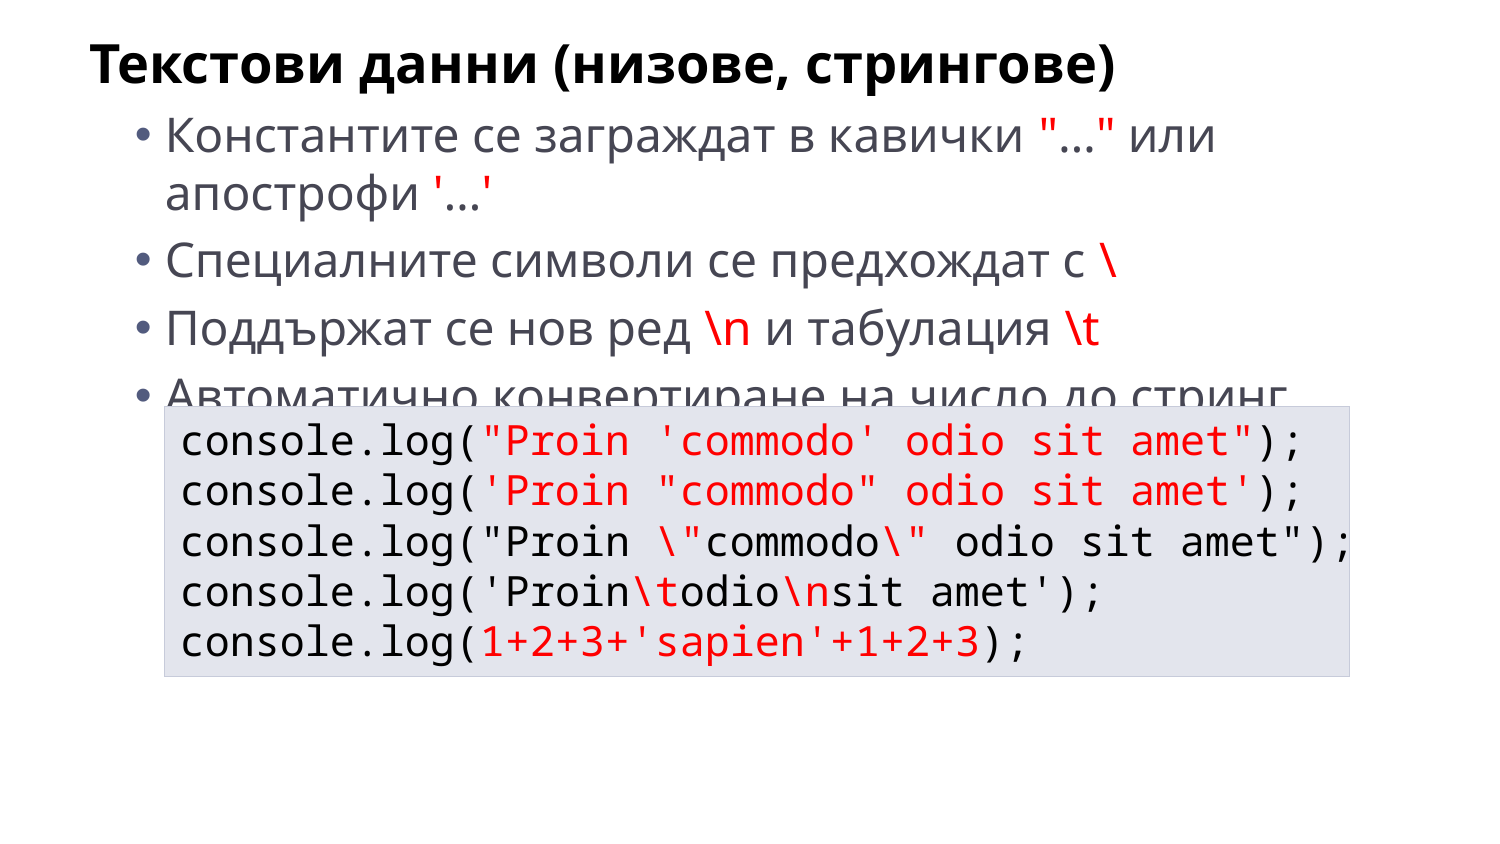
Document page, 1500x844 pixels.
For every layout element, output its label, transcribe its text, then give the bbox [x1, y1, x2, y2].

text_box console.log("Proin 'commodo' odio sit amet"); console.log('Proin "commodo" odio sit amet'); console.log("Proin \"commodo\" odio sit amet"); console.log('Proin\todio\nsit amet'); console.log(1+2+3+'sapien'+1+2+3); [164, 406, 1350, 677]
list Текстови данни (низове, стрингове) Константите се заграждат в кавички "…" или апострофи '…' Специалните символи се предхождат с \ Поддържат се нов ред \n и табулация \t Автоматично конвертиране на число до стринг [75, 21, 1475, 835]
